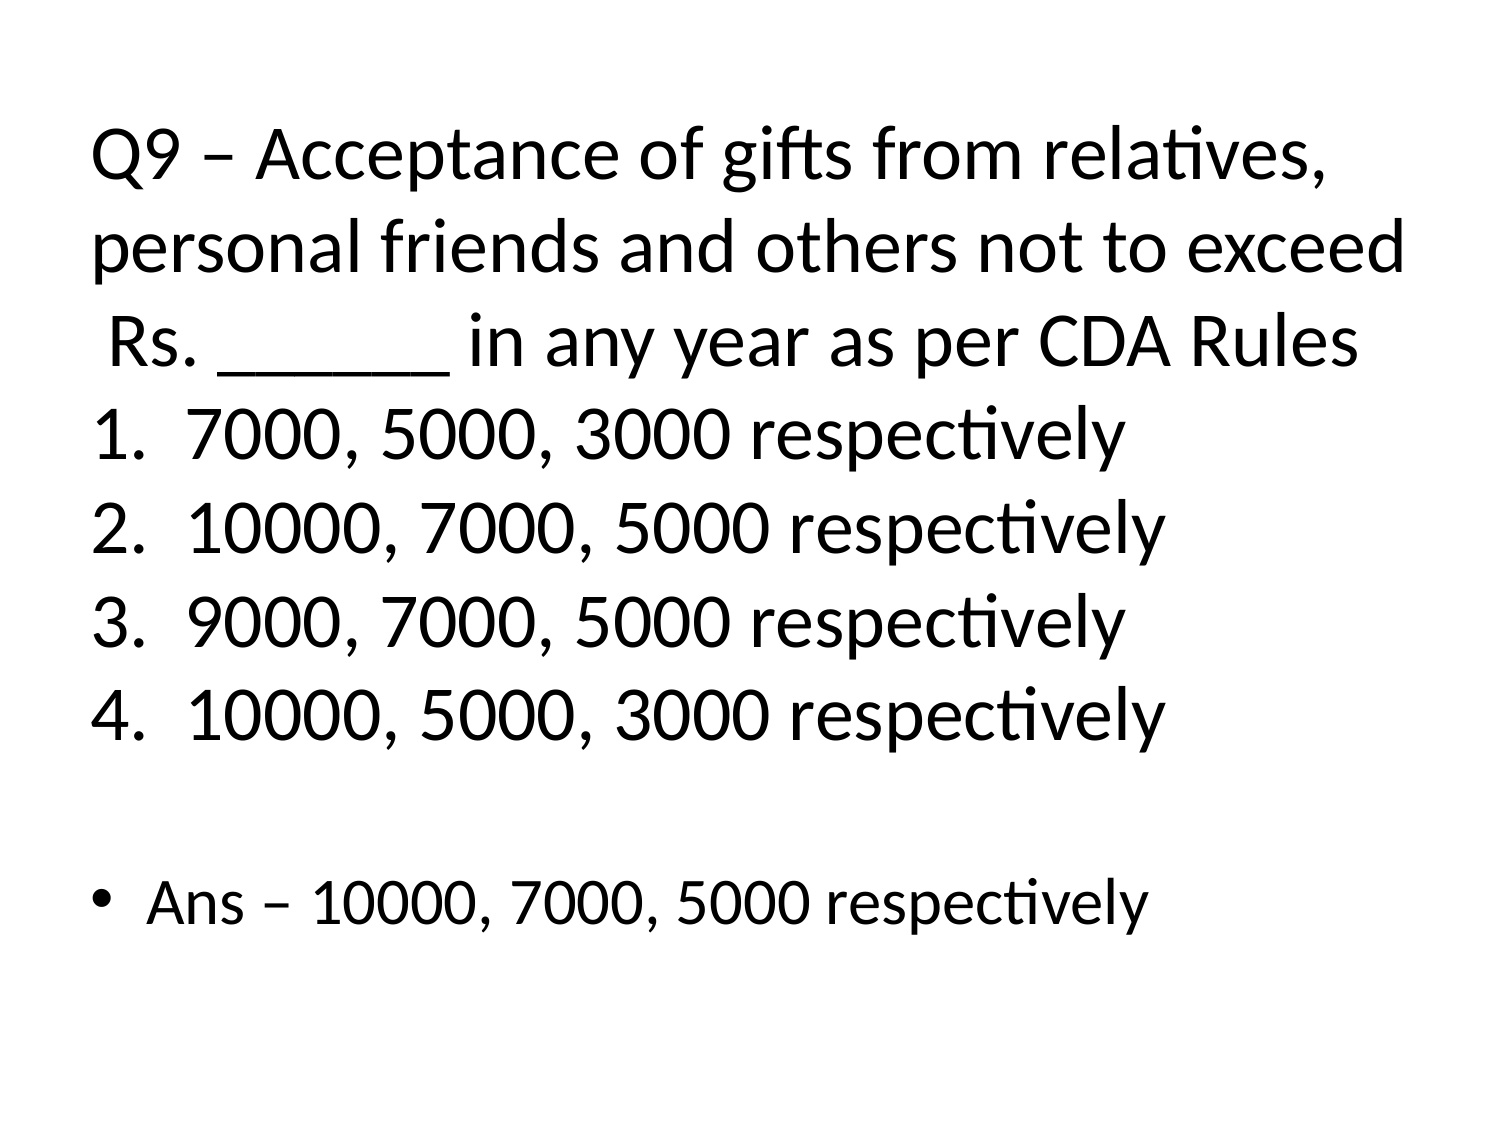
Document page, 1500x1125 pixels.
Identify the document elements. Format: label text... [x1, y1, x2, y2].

title Q9 – Acceptance of gifts from relatives, personal friends and others not to exceed Rs. ______ in any year as per CDA Rules 1. 7000, 5000, 3000 respectively 2. 10000, 7000, 5000 respectively 3. 9000, 7000, 5000 respectively 4. 10000, 5000, 3000 respectively [75, 45, 1425, 813]
list Ans – 10000, 7000, 5000 respectively [75, 849, 1425, 1005]
